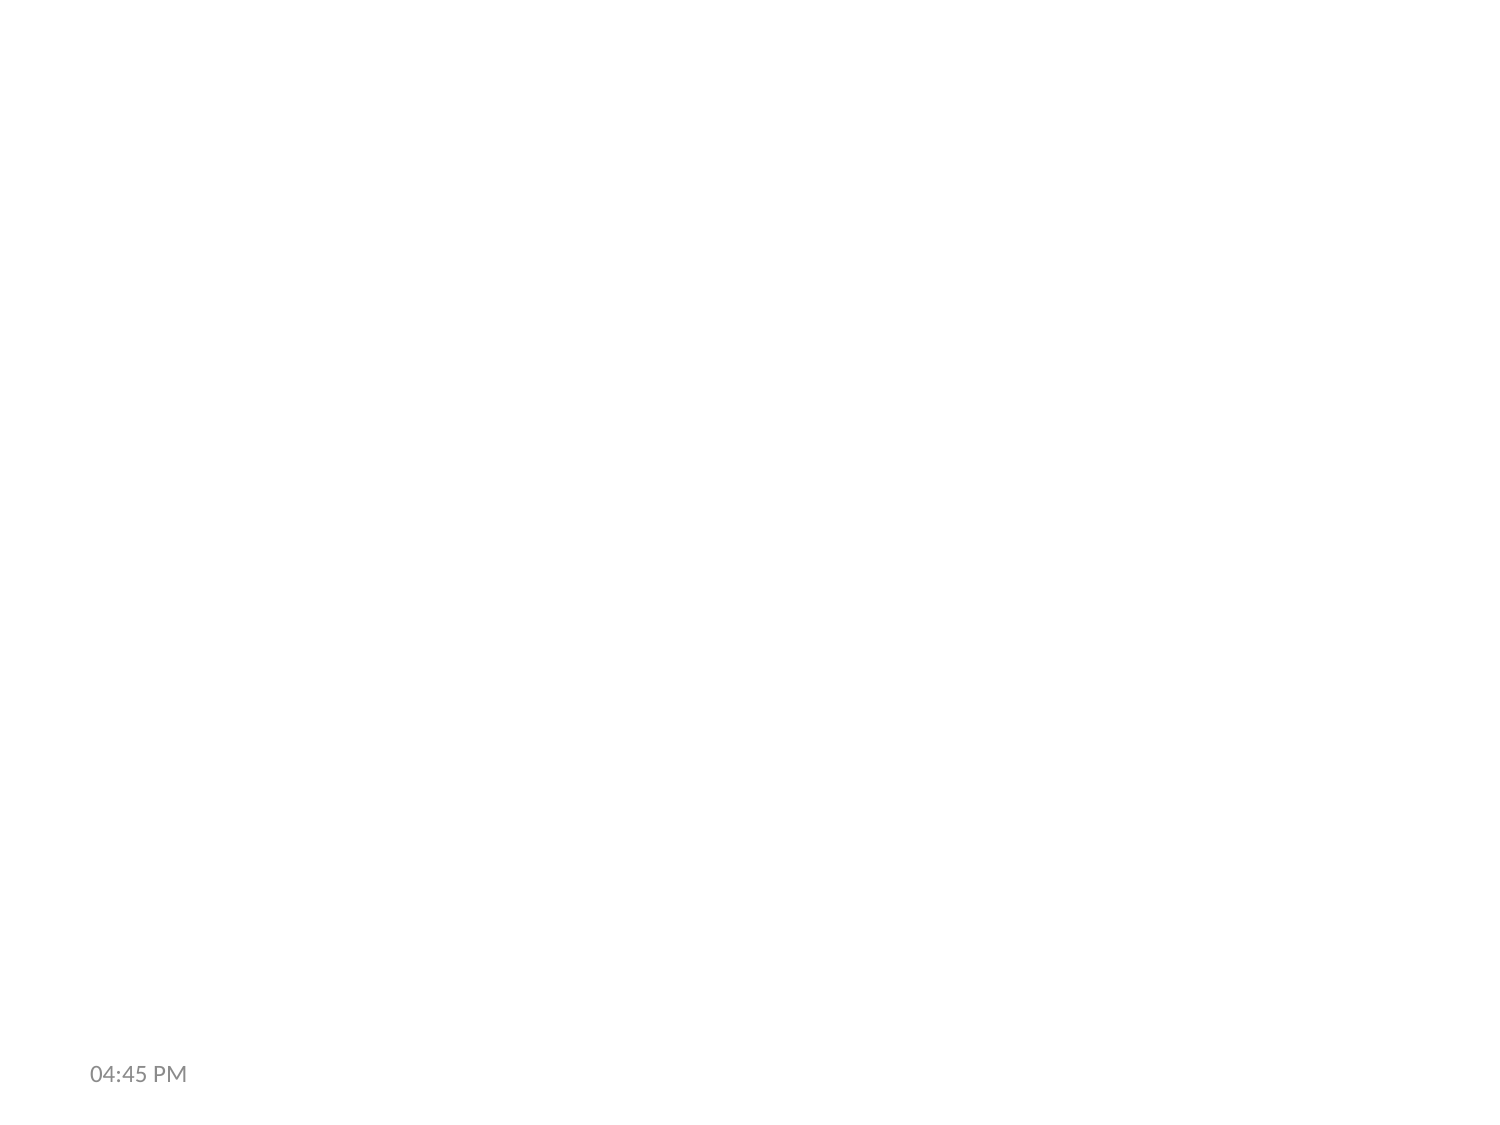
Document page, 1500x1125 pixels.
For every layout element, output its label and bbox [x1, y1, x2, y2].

slide_number [75, 1042, 425, 1103]
